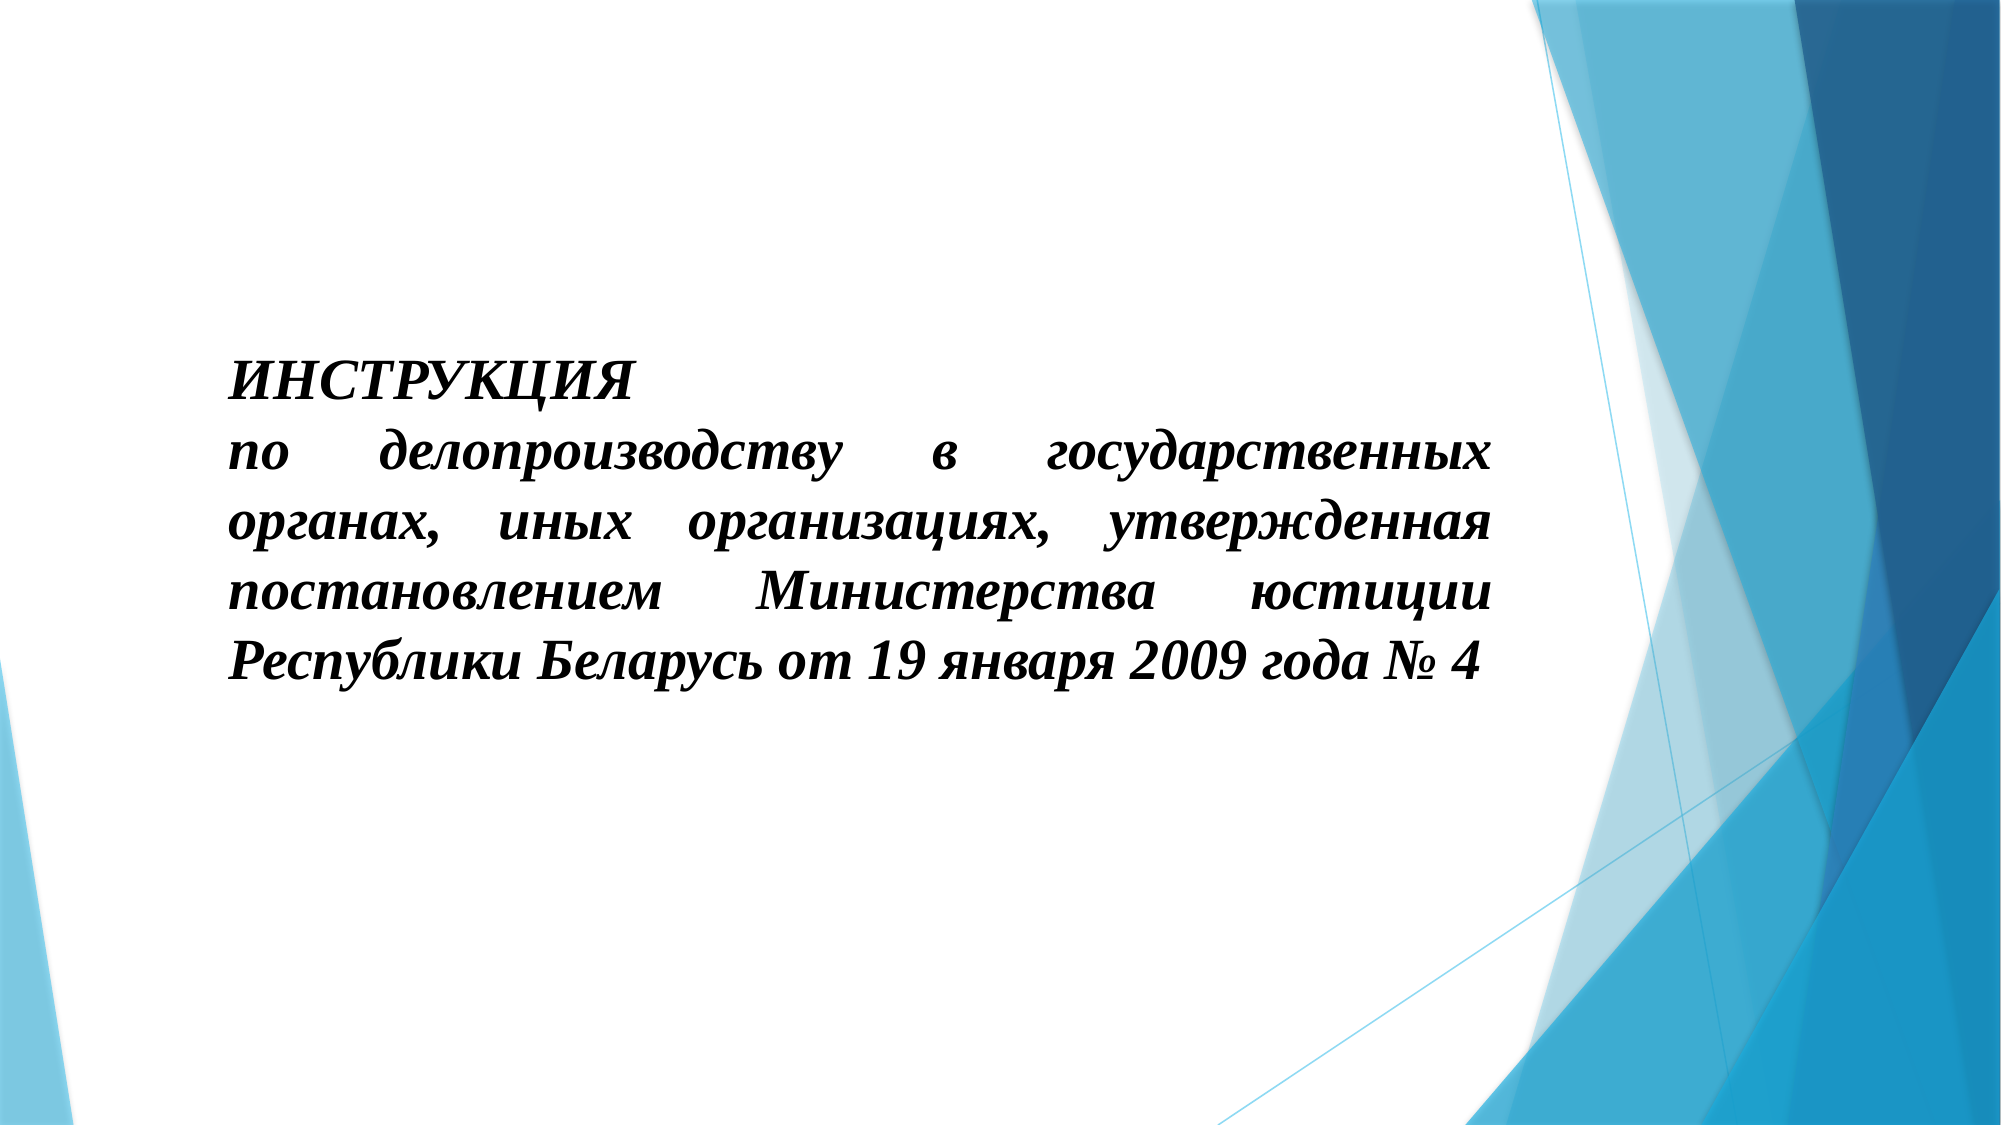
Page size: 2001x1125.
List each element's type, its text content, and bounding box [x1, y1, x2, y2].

text_box ИНСТРУКЦИЯ по делопроизводству в государственных органах, иных организациях, утвержденная постановлением Министерства юстиции Республики Беларусь от 19 января 2009 года № 4 [214, 334, 1509, 699]
